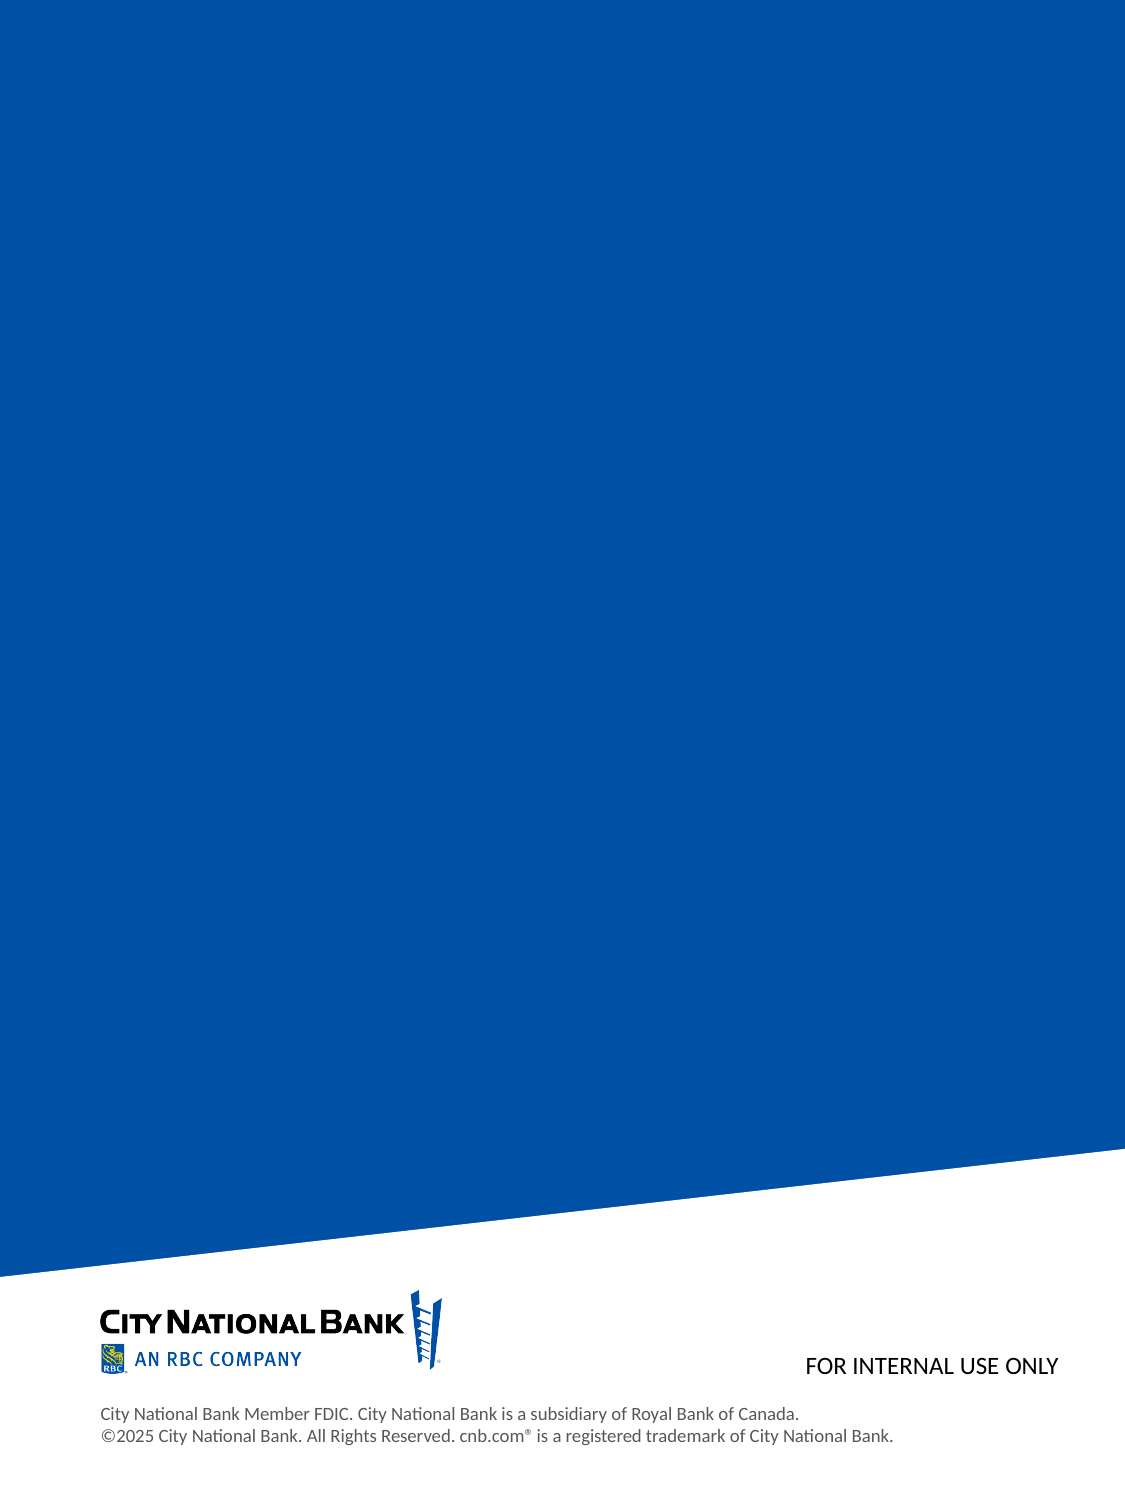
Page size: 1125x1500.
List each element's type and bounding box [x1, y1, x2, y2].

picture [100, 1290, 442, 1374]
